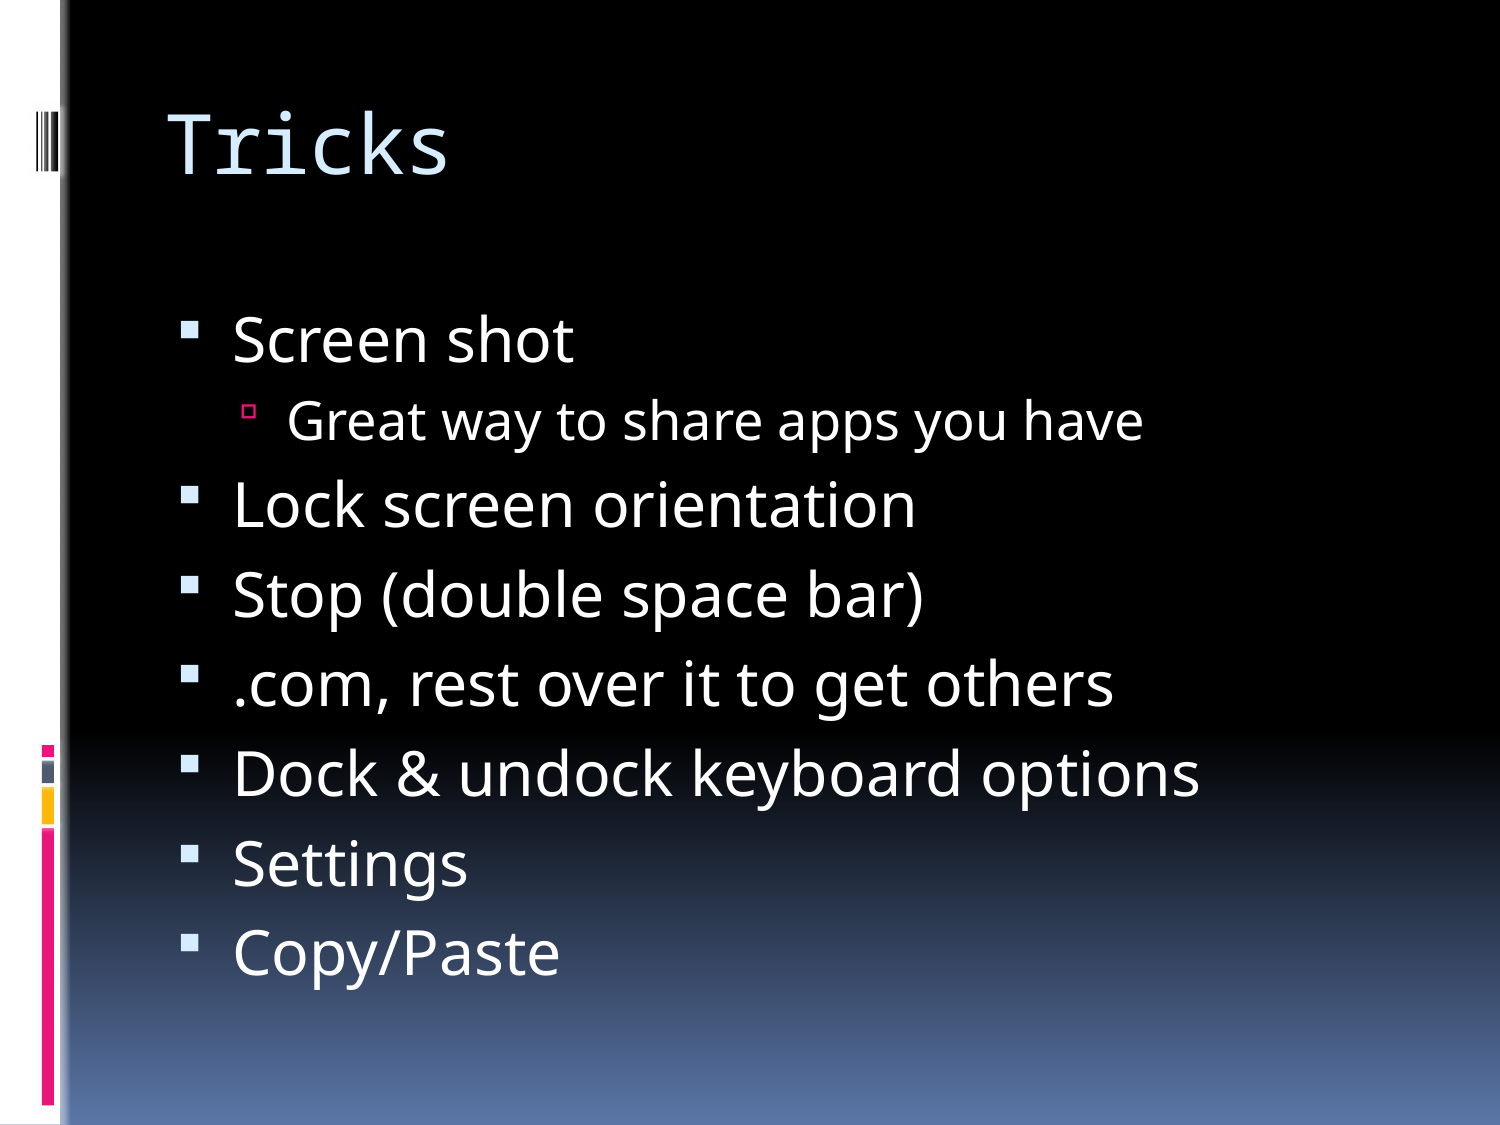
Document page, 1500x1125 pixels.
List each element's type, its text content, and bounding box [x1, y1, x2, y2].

title Tricks [150, 83, 1425, 234]
list Screen shot Great way to share apps you have Lock screen orientation Stop (double space bar) .com, rest over it to get others Dock & undock keyboard options Settings Copy/Paste [150, 292, 1425, 1043]
